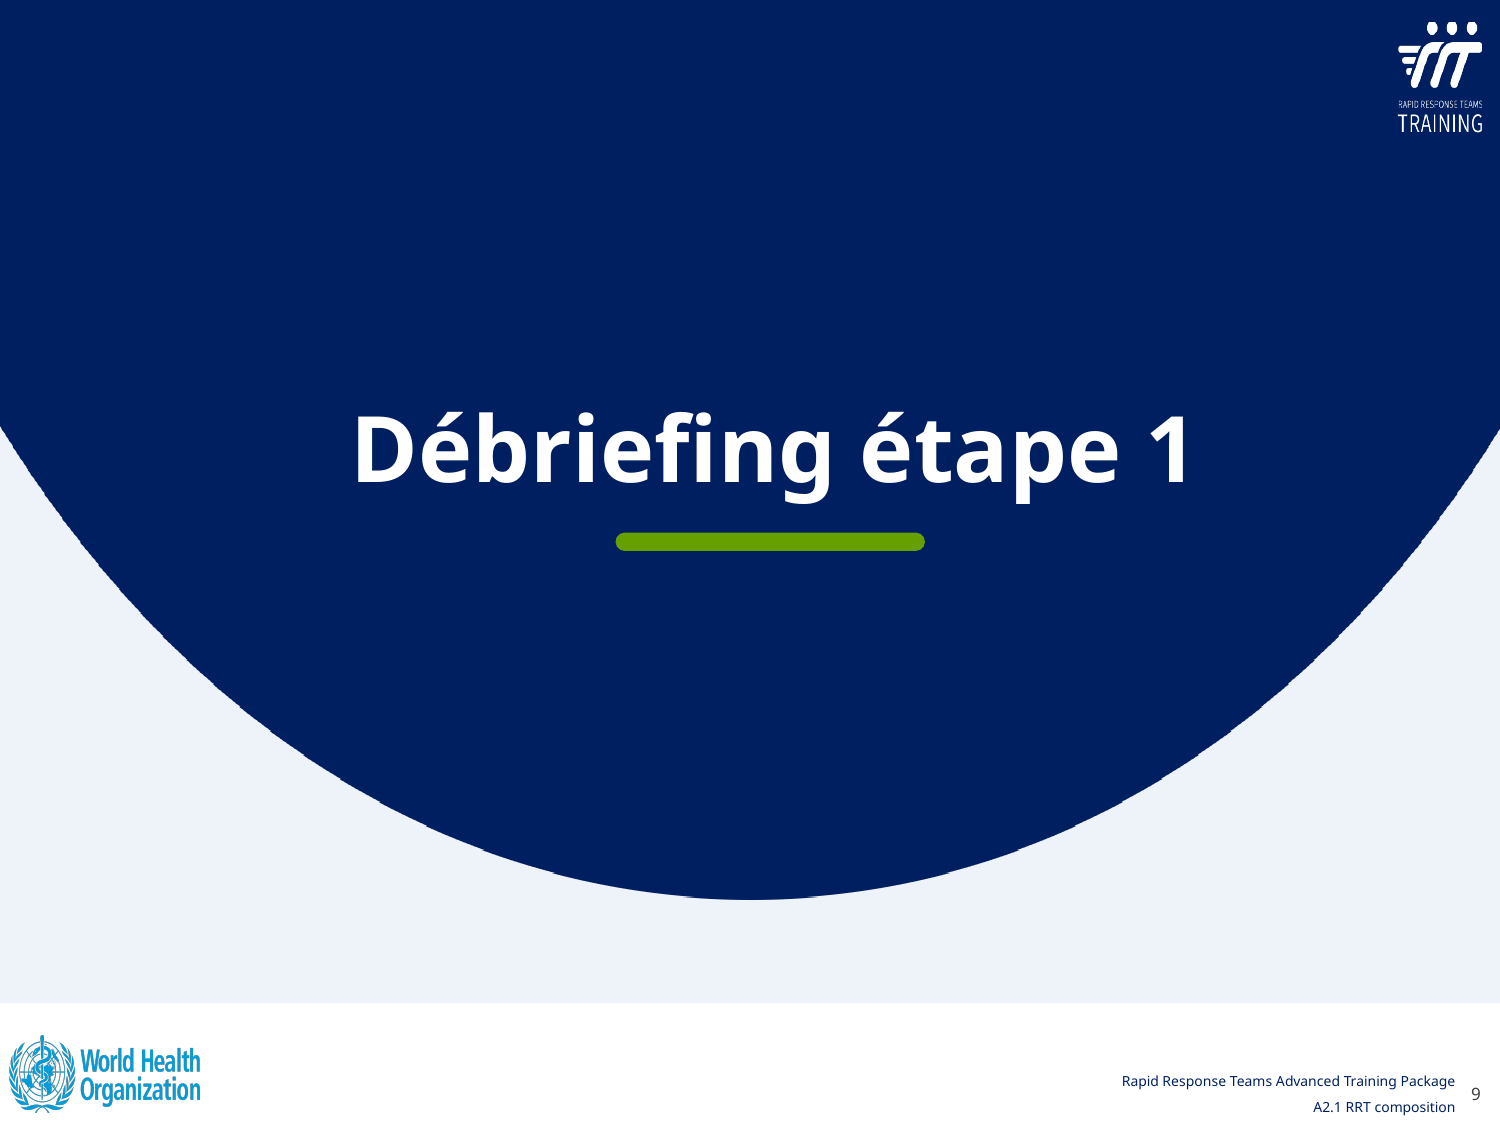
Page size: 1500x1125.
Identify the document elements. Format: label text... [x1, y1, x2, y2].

picture [0, 0, 1500, 1003]
list Débriefing étape 1 [76, 338, 1473, 569]
picture [9, 1035, 200, 1113]
